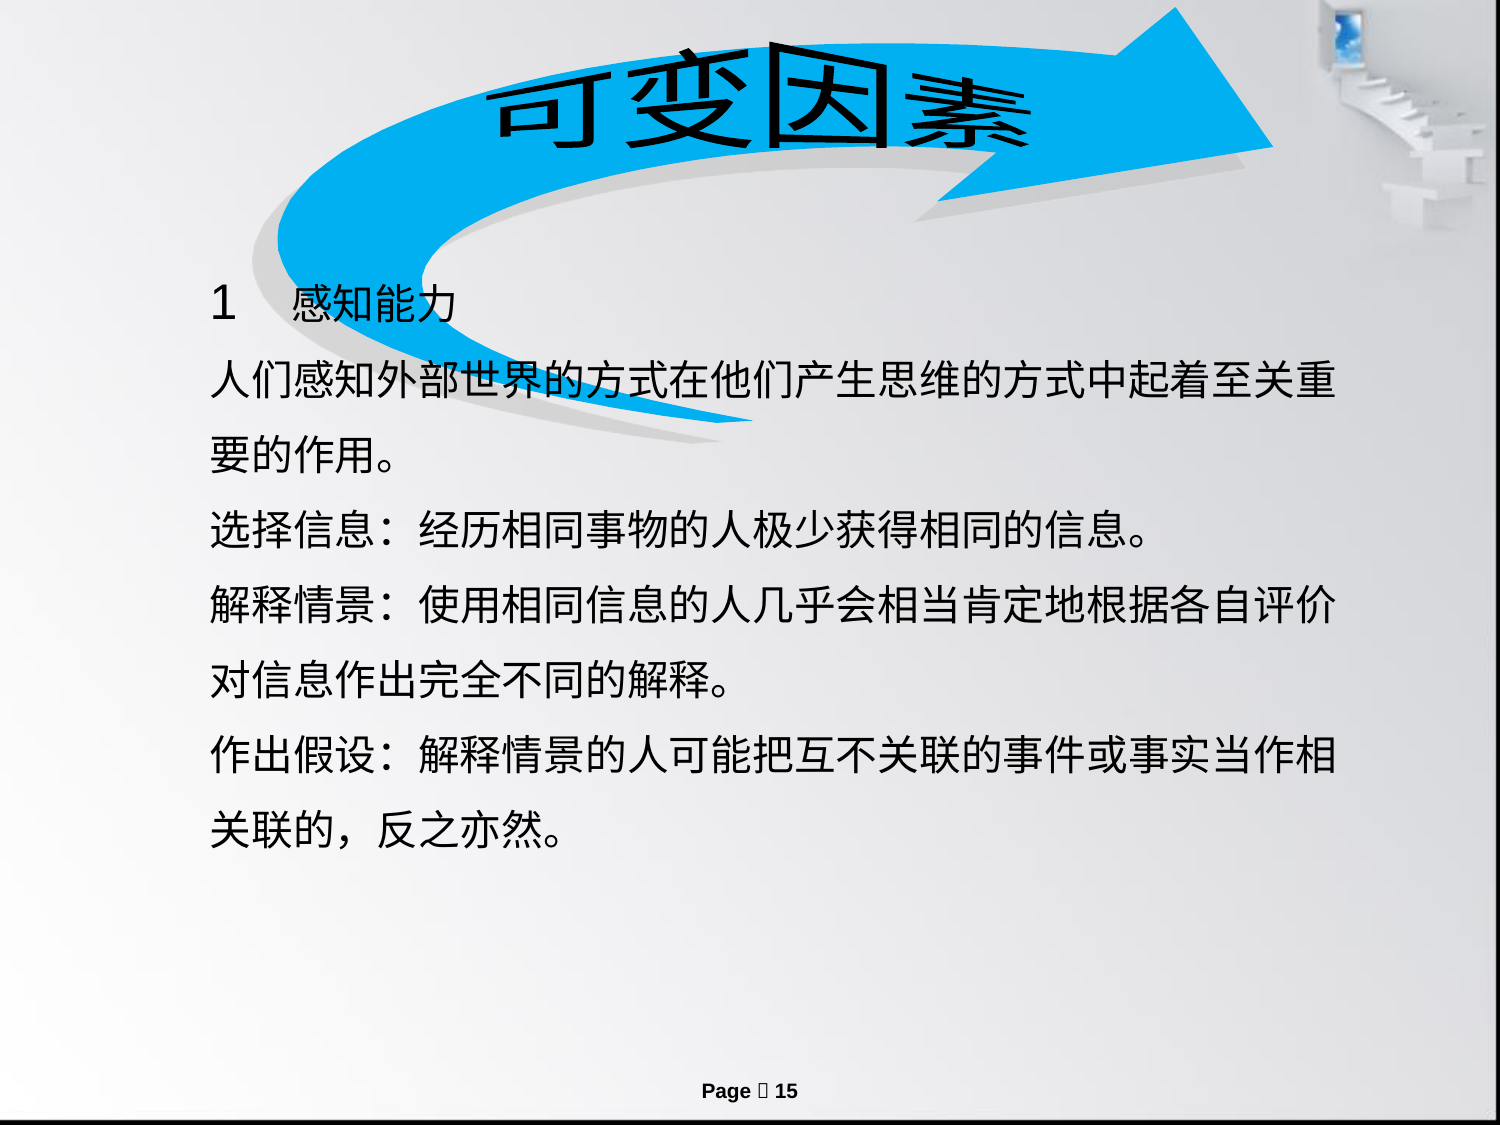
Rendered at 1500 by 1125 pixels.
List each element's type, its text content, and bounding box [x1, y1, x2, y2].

list 1 感知能力 人们感知外部世界的方式在他们产生思维的方式中起着至关重要的作用。 选择信息：经历相同事物的人极少获得相同的信息。 解释情景：使用相同信息的人几乎会相当肯定地根据各自评价对信息作出完全不同的解释。 作出假设：解释情景的人可能把互不关联的事件或事实当作相关联的，反之亦然。 [194, 231, 1353, 890]
picture [0, 0, 1500, 1125]
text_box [277, 7, 1274, 424]
